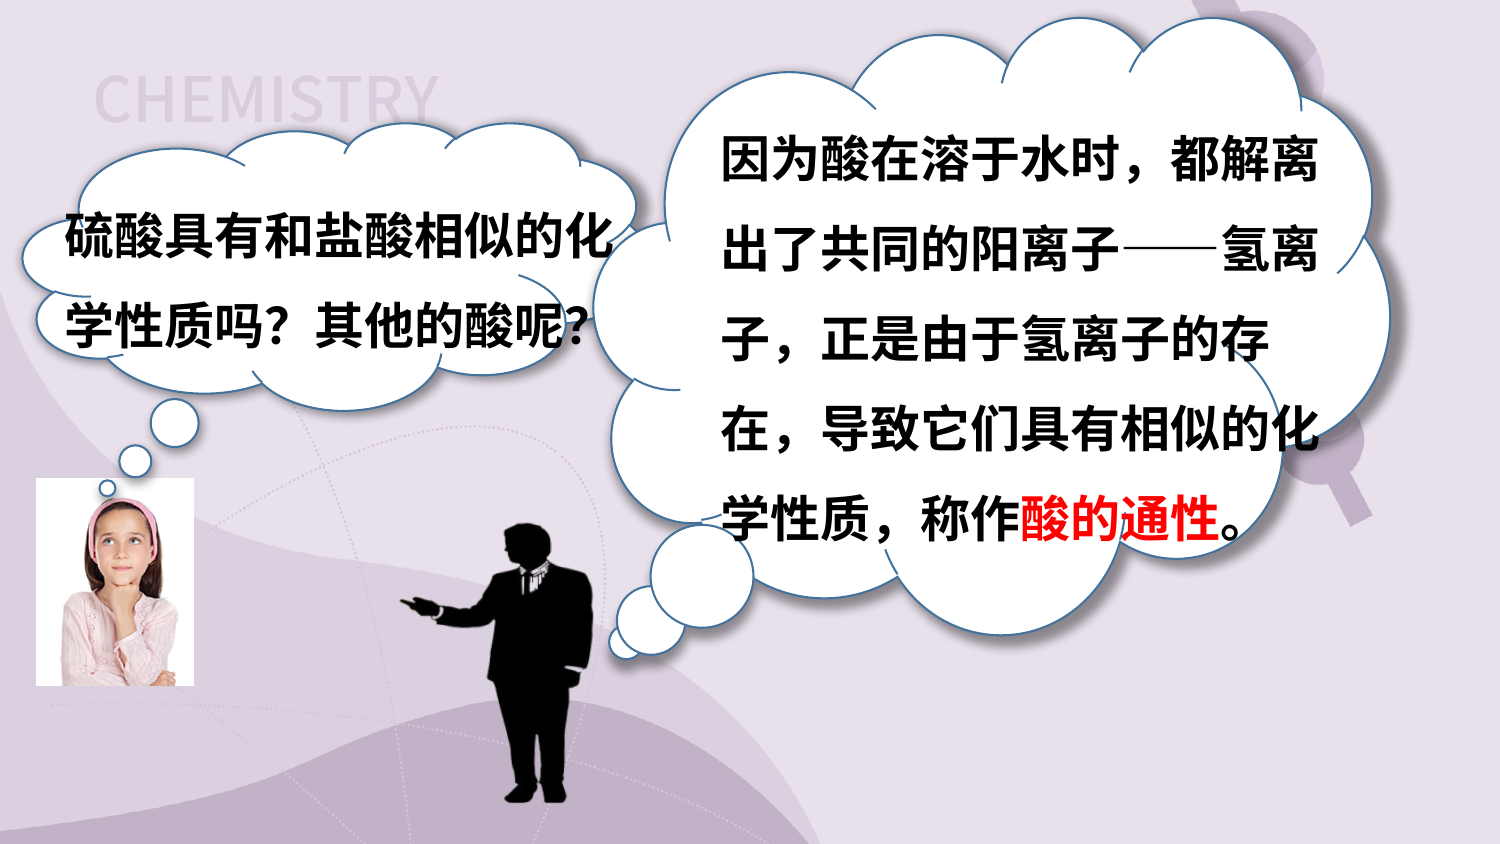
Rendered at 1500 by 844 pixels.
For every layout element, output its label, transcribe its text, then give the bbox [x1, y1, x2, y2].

text_box [108, 361, 542, 412]
text_box [1370, 168, 1374, 223]
text_box [592, 101, 1118, 661]
text_box [103, 122, 609, 168]
text_box [118, 444, 153, 478]
text_box [149, 398, 200, 449]
text_box 硫酸具有和盐酸相似的化学性质吗？其他的酸呢？ [53, 168, 650, 361]
text_box [21, 223, 53, 348]
text_box [1139, 553, 1214, 560]
text_box [1370, 243, 1392, 391]
text_box 因为酸在溶于水时，都解离出了共同的阳离子——氢离子，正是由于氢离子的存在，导致它们具有相似的化学性质，称作酸的通性。 [709, 91, 1370, 553]
text_box [722, 16, 1301, 91]
picture [0, 0, 1500, 844]
